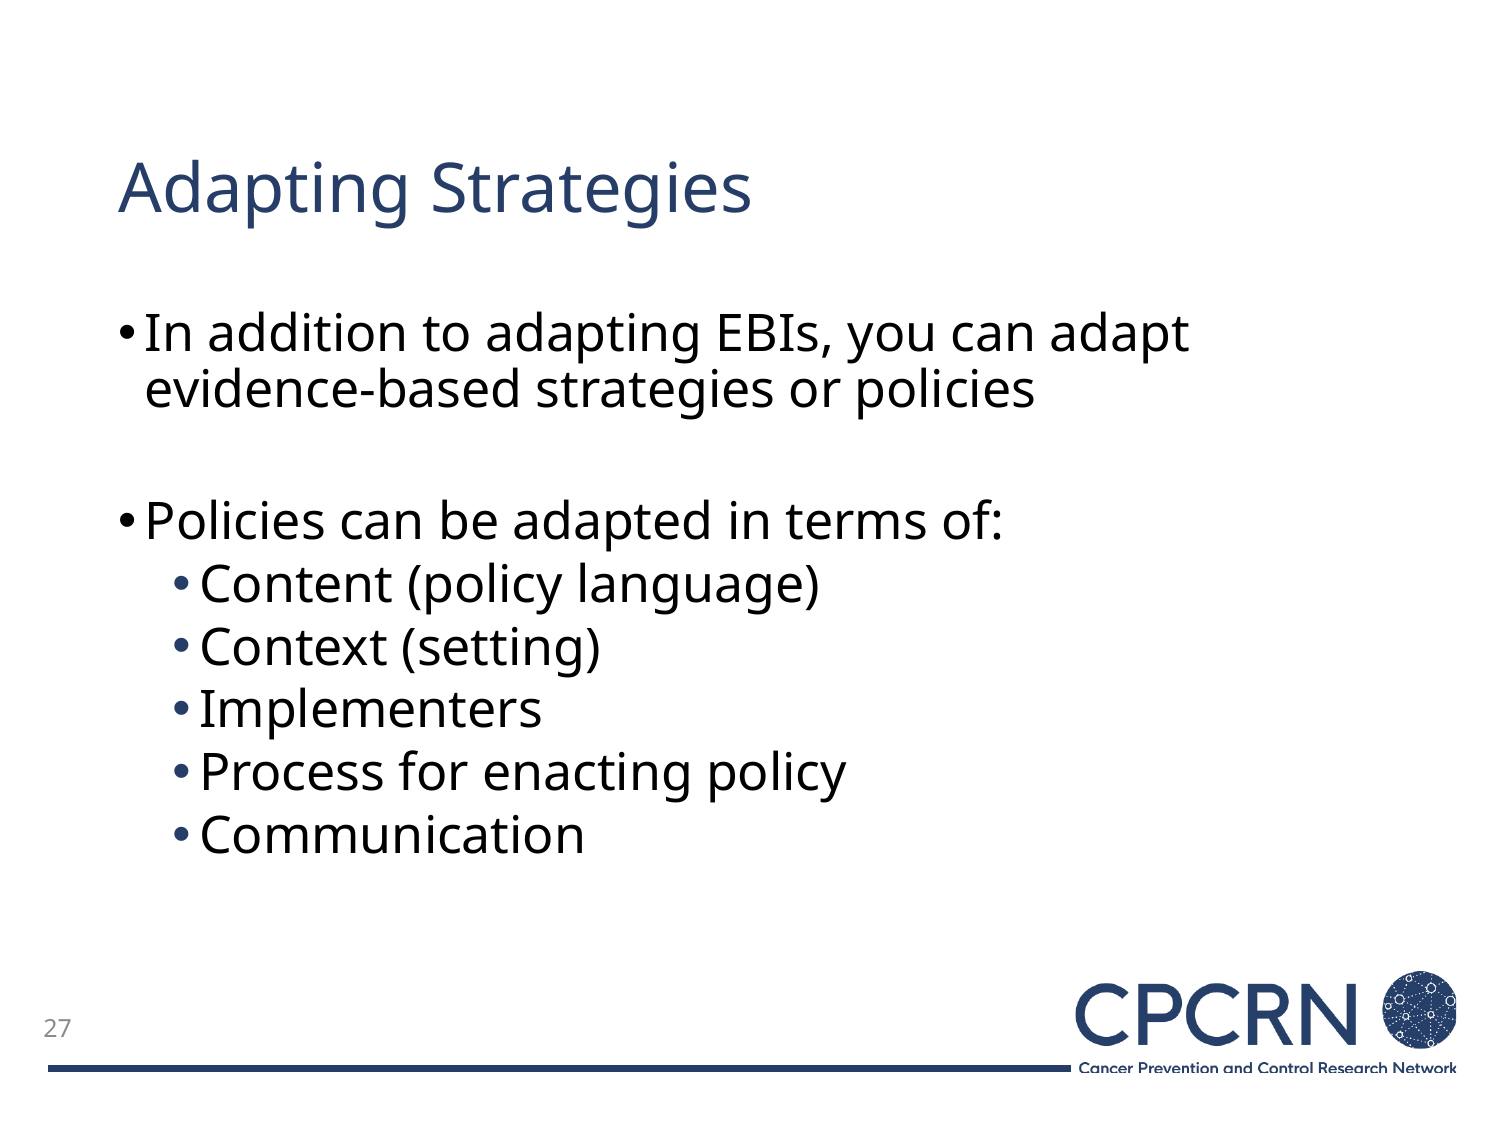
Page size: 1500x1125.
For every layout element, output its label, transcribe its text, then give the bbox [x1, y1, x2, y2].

title Adapting Strategies [103, 103, 1397, 278]
slide_number 27 [28, 999, 379, 1060]
list In addition to adapting EBIs, you can adapt evidence-based strategies or policies Policies can be adapted in terms of: Content (policy language) Context (setting) Implementers Process for enacting policy Communication [103, 299, 1397, 929]
